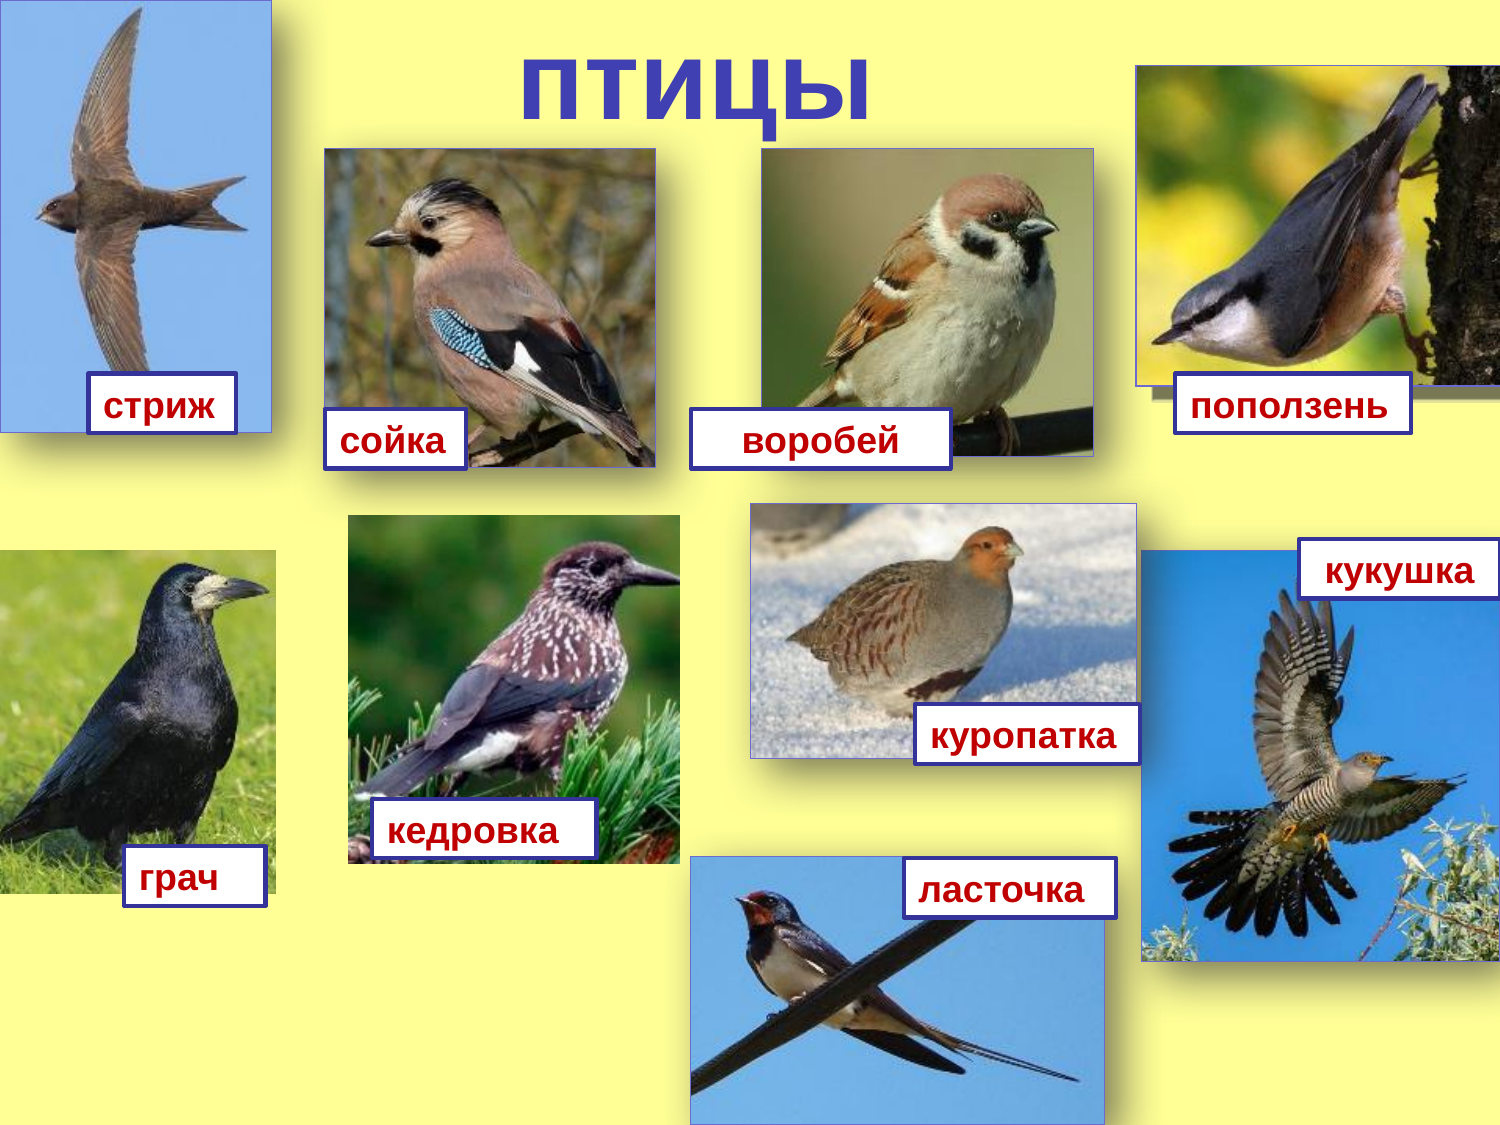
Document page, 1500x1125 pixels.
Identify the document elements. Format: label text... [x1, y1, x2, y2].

picture [690, 856, 1105, 1125]
picture [761, 148, 1095, 457]
text_box грач [122, 901, 268, 908]
picture [1140, 550, 1500, 963]
text_box птицы [501, 0, 904, 150]
picture [749, 503, 1137, 759]
picture [1136, 66, 1500, 386]
text_box кукушка [1297, 537, 1500, 550]
picture [0, 0, 272, 434]
picture [324, 148, 656, 468]
text_box воробей [689, 407, 953, 471]
picture [348, 515, 680, 864]
picture [0, 550, 276, 894]
text_box ласточка [1106, 856, 1118, 920]
text_box поползень [1173, 393, 1413, 435]
